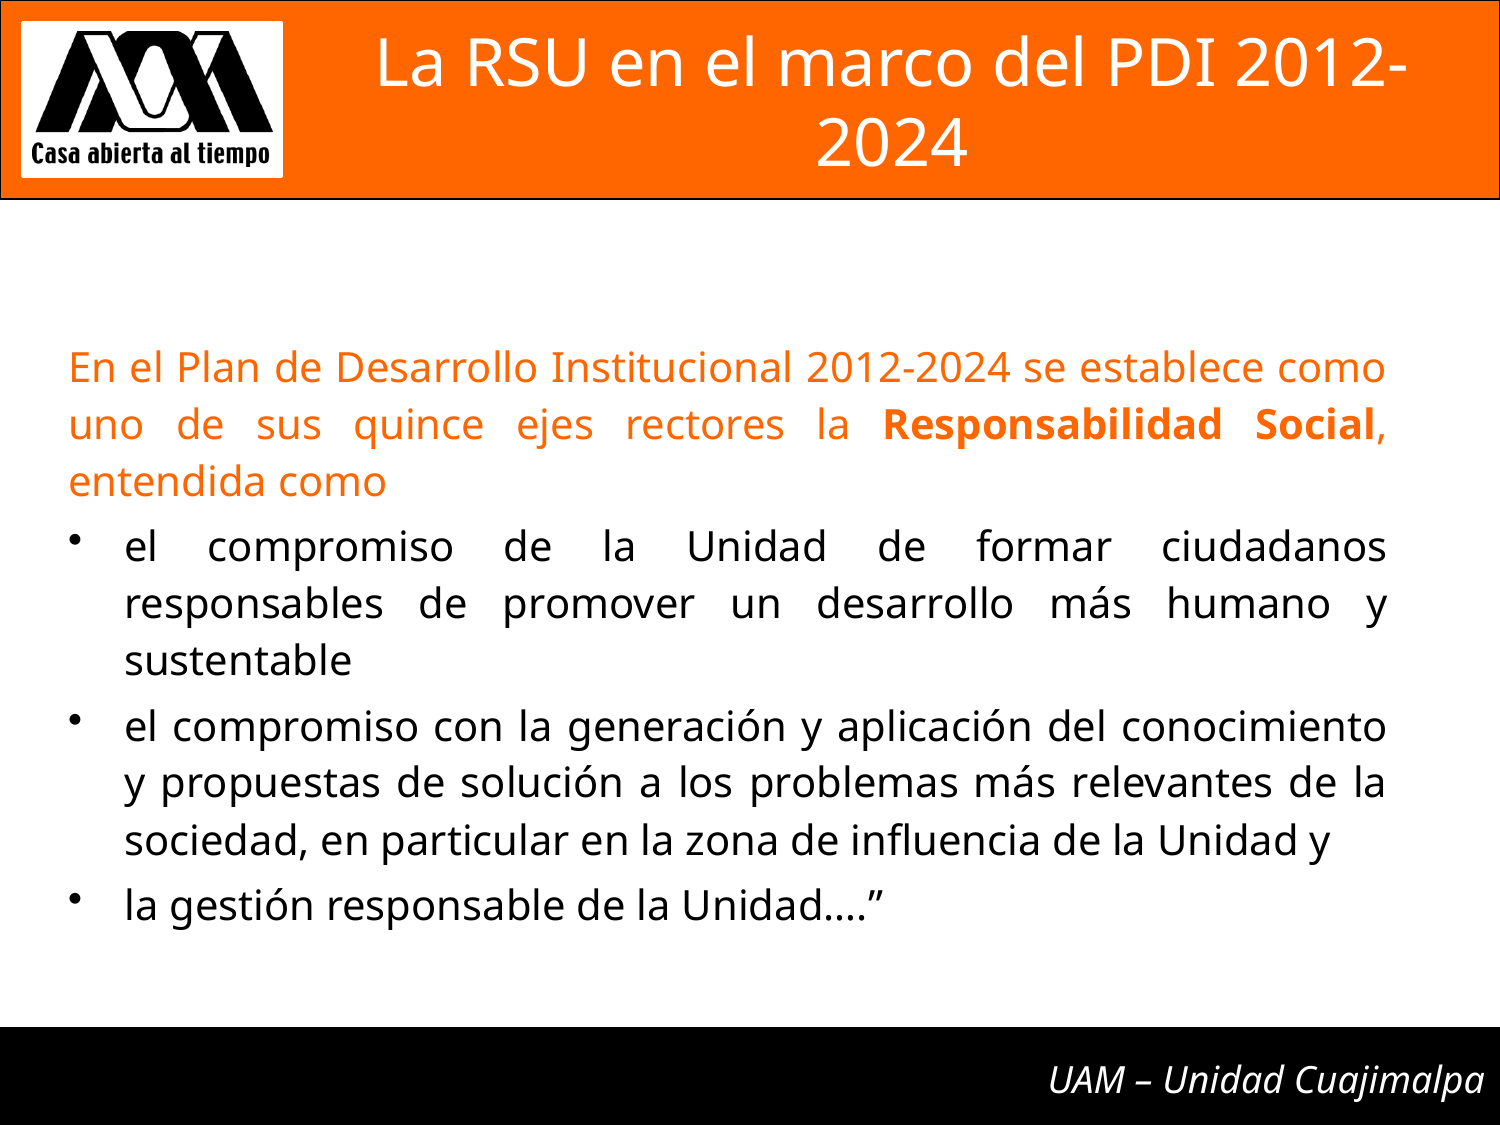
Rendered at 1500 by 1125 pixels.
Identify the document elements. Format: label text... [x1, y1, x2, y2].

list En el Plan de Desarrollo Institucional 2012-2024 se establece como uno de sus quince ejes rectores la Responsabilidad Social, entendida como el compromiso de la Unidad de formar ciudadanos responsables de promover un desarrollo más humano y sustentable el compromiso con la generación y aplicación del conocimiento y propuestas de solución a los problemas más relevantes de la sociedad, en particular en la zona de influencia de la Unidad y la gestión responsable de la Unidad….” [52, 326, 1404, 1098]
title La RSU en el marco del PDI 2012-2024 [284, 0, 1500, 200]
picture [32, 31, 273, 167]
